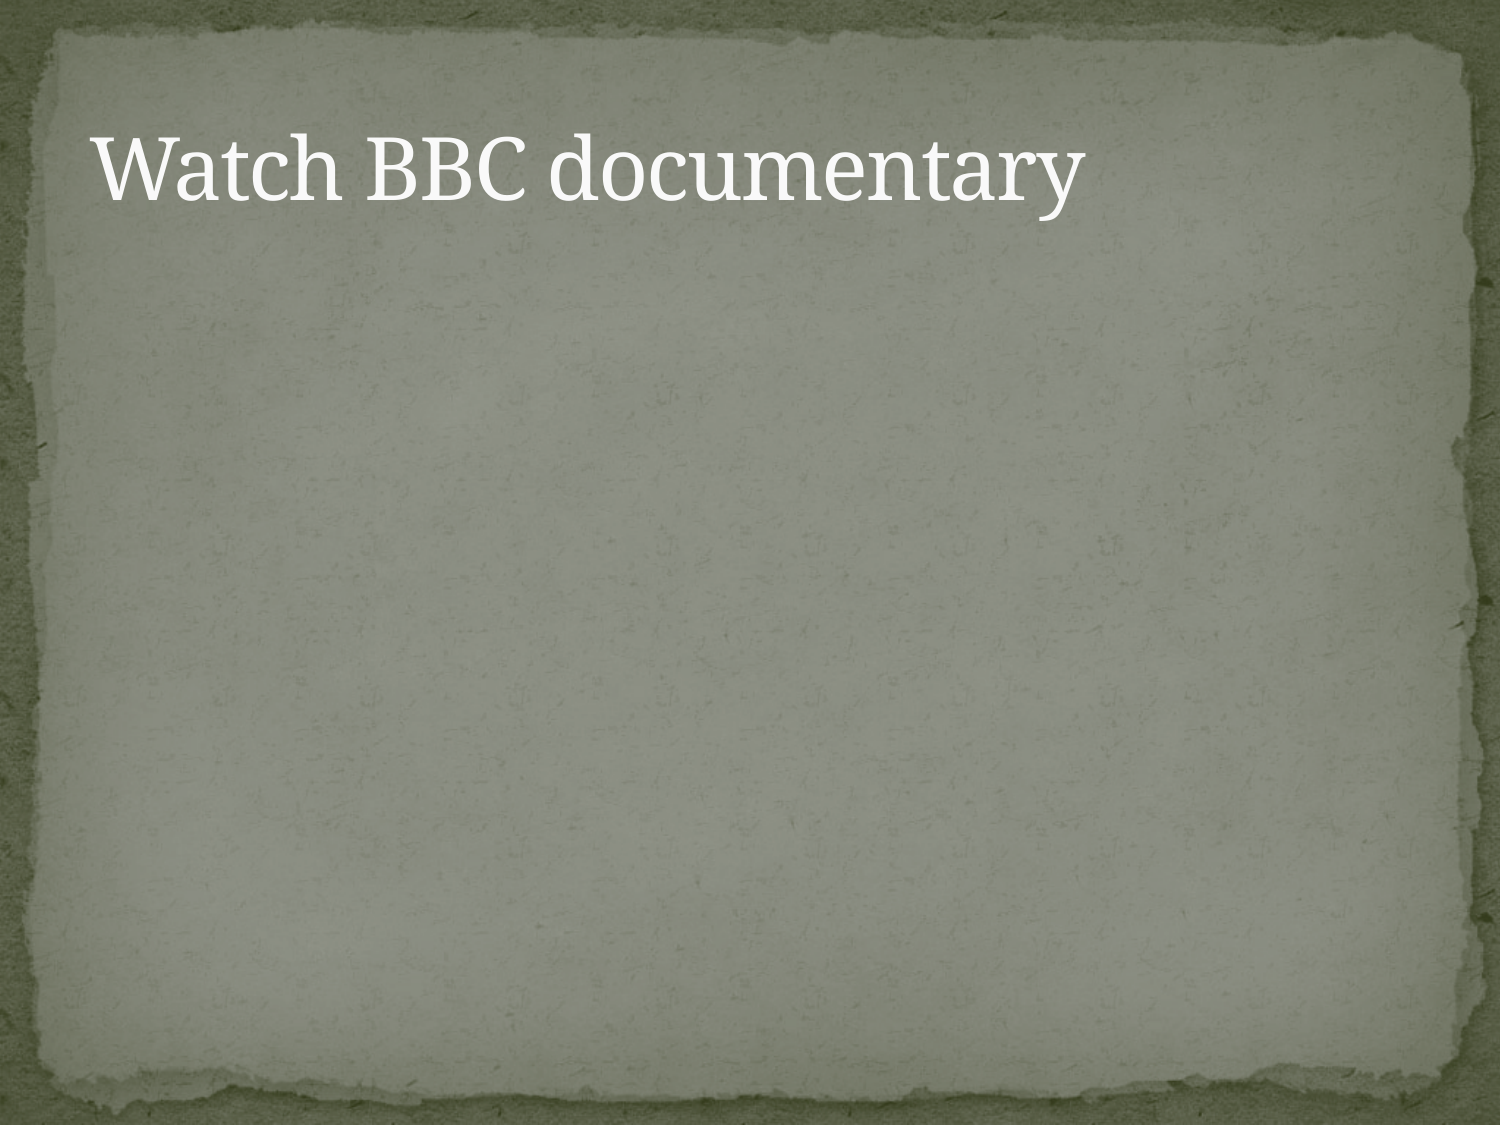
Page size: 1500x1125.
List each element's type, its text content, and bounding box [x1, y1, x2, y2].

title Watch BBC documentary [74, 24, 1425, 225]
